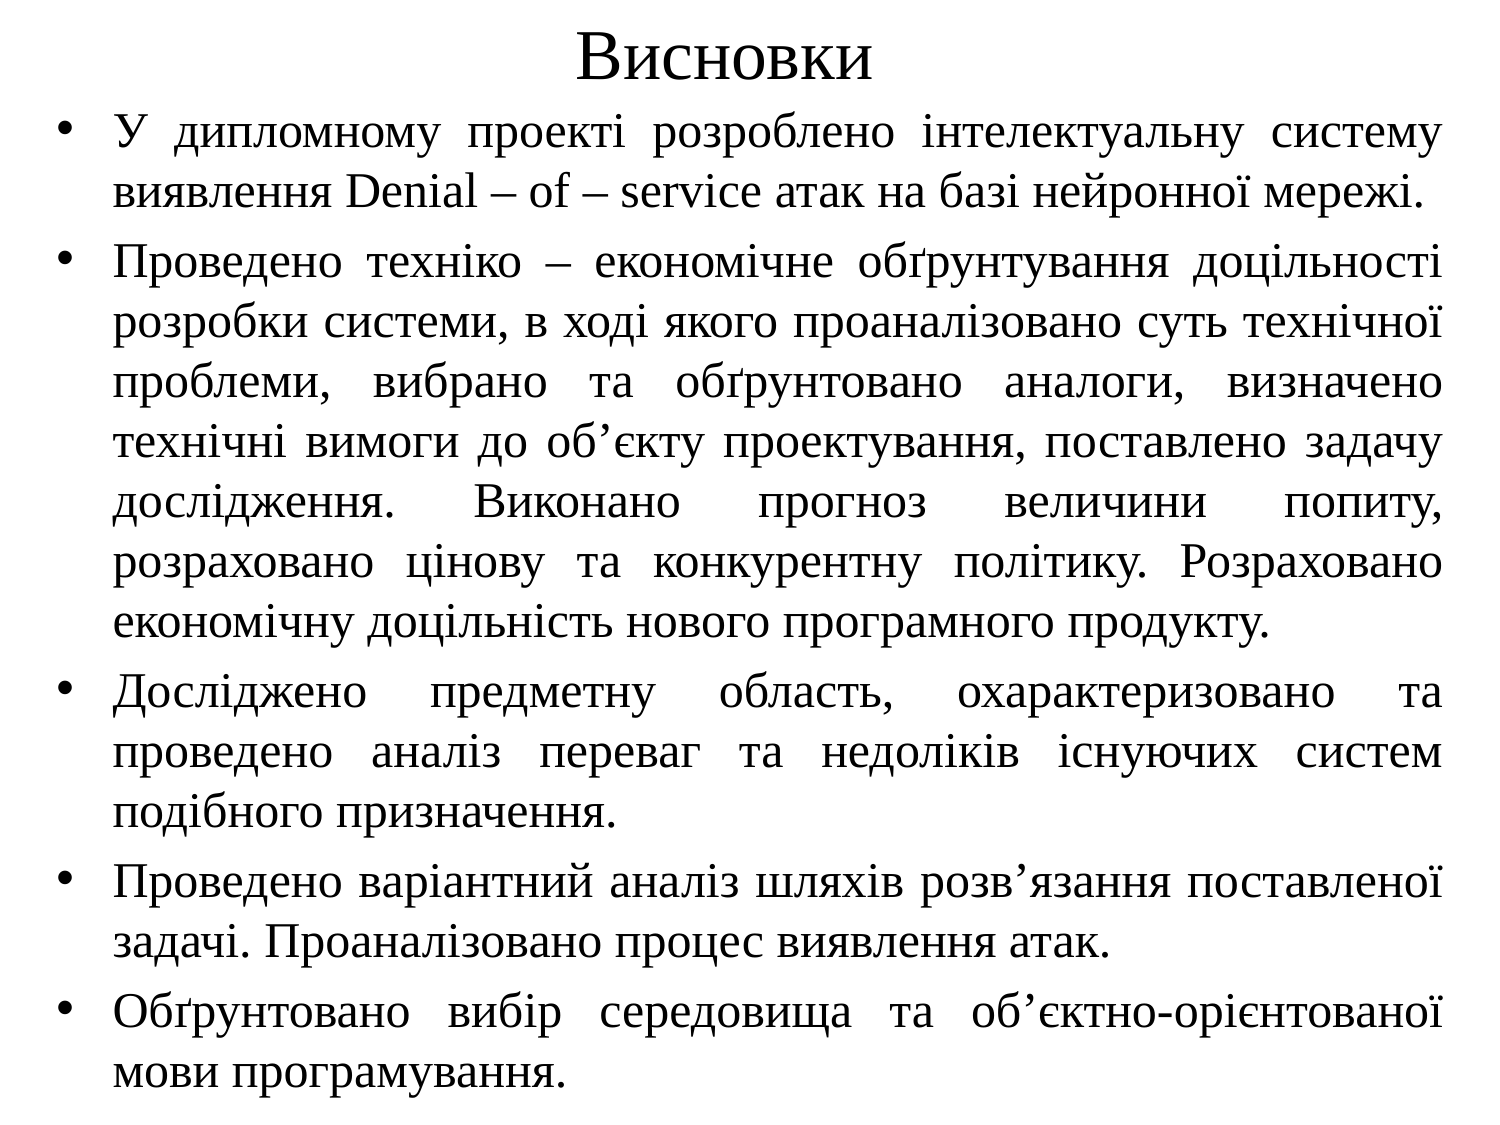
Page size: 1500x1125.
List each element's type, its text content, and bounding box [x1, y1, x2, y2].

title Висновки [112, 0, 1338, 90]
list У дипломному проекті розроблено інтелектуальну систему виявлення Denial – of – service атак на базі нейронної мережі. Проведено техніко – економічне обґрунтування доцільності розробки системи, в ході якого проаналізовано суть технічної проблеми, вибрано та обґрунтовано аналоги, визначено технічні вимоги до об’єкту проектування, поставлено задачу дослідження. Виконано прогноз величини попиту, розраховано цінову та конкурентну політику. Розраховано економічну доцільність нового програмного продукту. Досліджено предметну область, охарактеризовано та проведено аналіз переваг та недоліків існуючих систем подібного призначення. Проведено варіантний аналіз шляхів розв’язання поставленої задачі. Проаналізовано процес виявлення атак. Обґрунтовано вибір середовища та об’єктно-орієнтованої мови програмування. [41, 90, 1459, 1125]
